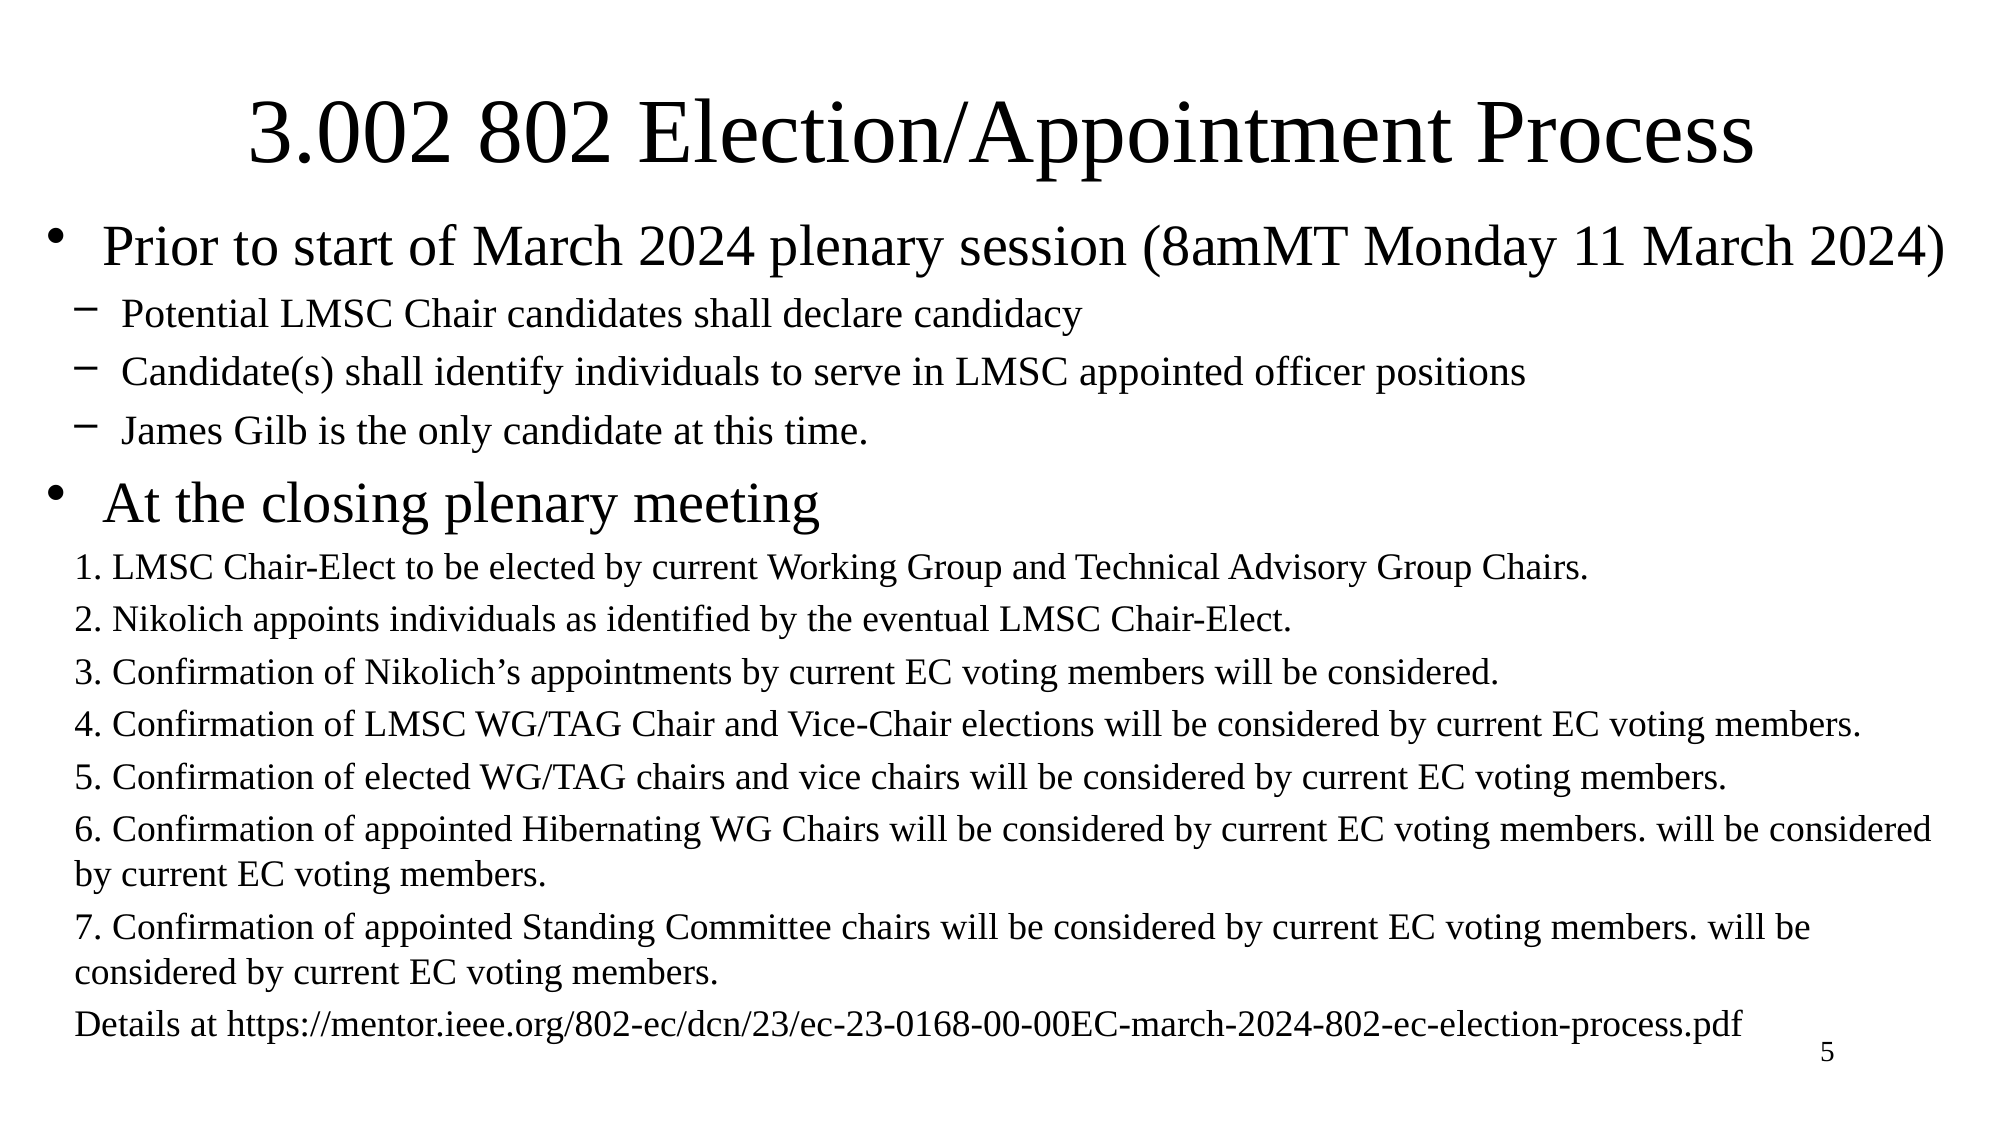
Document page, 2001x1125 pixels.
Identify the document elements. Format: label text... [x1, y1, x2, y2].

slide_number 5 [1433, 1024, 1851, 1101]
list Prior to start of March 2024 plenary session (8amMT Monday 11 March 2024) Potential LMSC Chair candidates shall declare candidacy Candidate(s) shall identify individuals to serve in LMSC appointed officer positions James Gilb is the only candidate at this time. At the closing plenary meeting 1. LMSC Chair-Elect to be elected by current Working Group and Technical Advisory Group Chairs. 2. Nikolich appoints individuals as identified by the eventual LMSC Chair-Elect. 3. Confirmation of Nikolich’s appointments by current EC voting members will be considered. 4. Confirmation of LMSC WG/TAG Chair and Vice-Chair elections will be considered by current EC voting members. 5. Confirmation of elected WG/TAG chairs and vice chairs will be considered by current EC voting members. 6. Confirmation of appointed Hibernating WG Chairs will be considered by current EC voting members. will be considered by current EC voting members. 7. Confirmation of appointed Standing Committee chairs will be considered by current EC voting members. will be considered by current EC voting members. Details at https://mentor.ieee.org/802-ec/dcn/23/ec-23-0168-00-00EC-march-2024-802-ec-election-process.pdf [30, 199, 1969, 876]
title 3.002 802 Election/Appointment Process [152, 31, 1854, 199]
